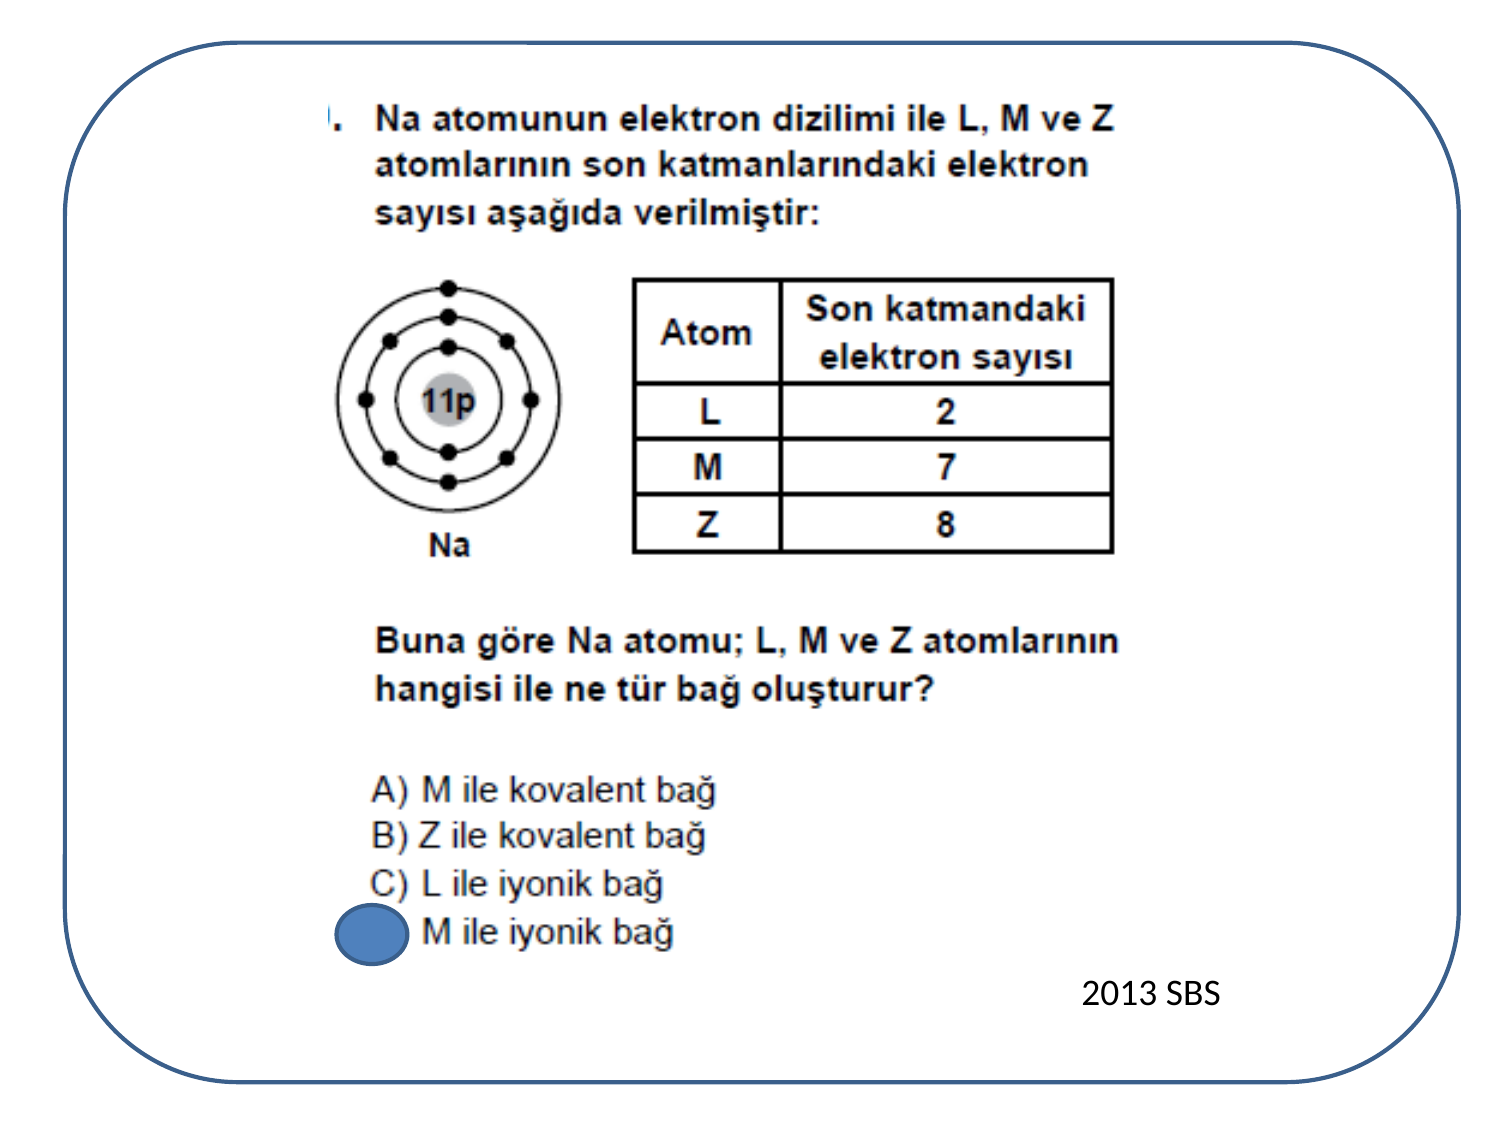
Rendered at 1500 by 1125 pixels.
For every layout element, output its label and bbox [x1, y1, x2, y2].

picture [327, 81, 1175, 964]
text_box [62, 40, 1461, 1085]
